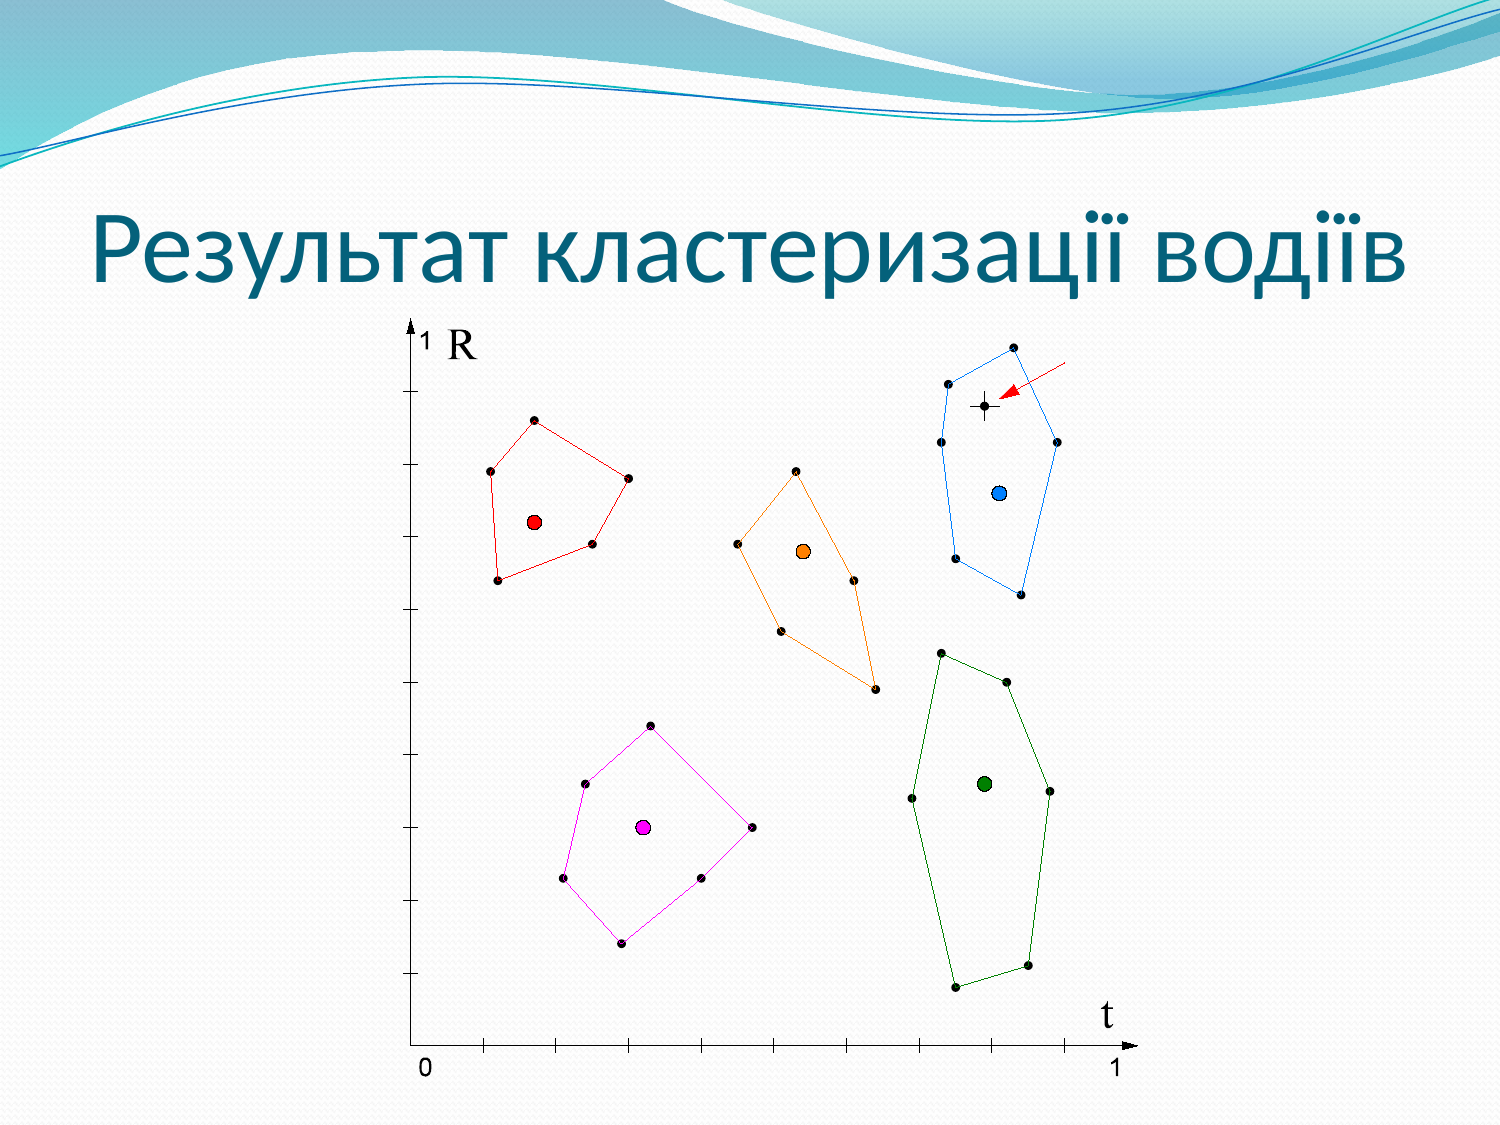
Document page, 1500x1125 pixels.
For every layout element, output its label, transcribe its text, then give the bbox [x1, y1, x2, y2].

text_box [403, 317, 956, 891]
title Результат кластеризації водіїв [75, 115, 1425, 303]
